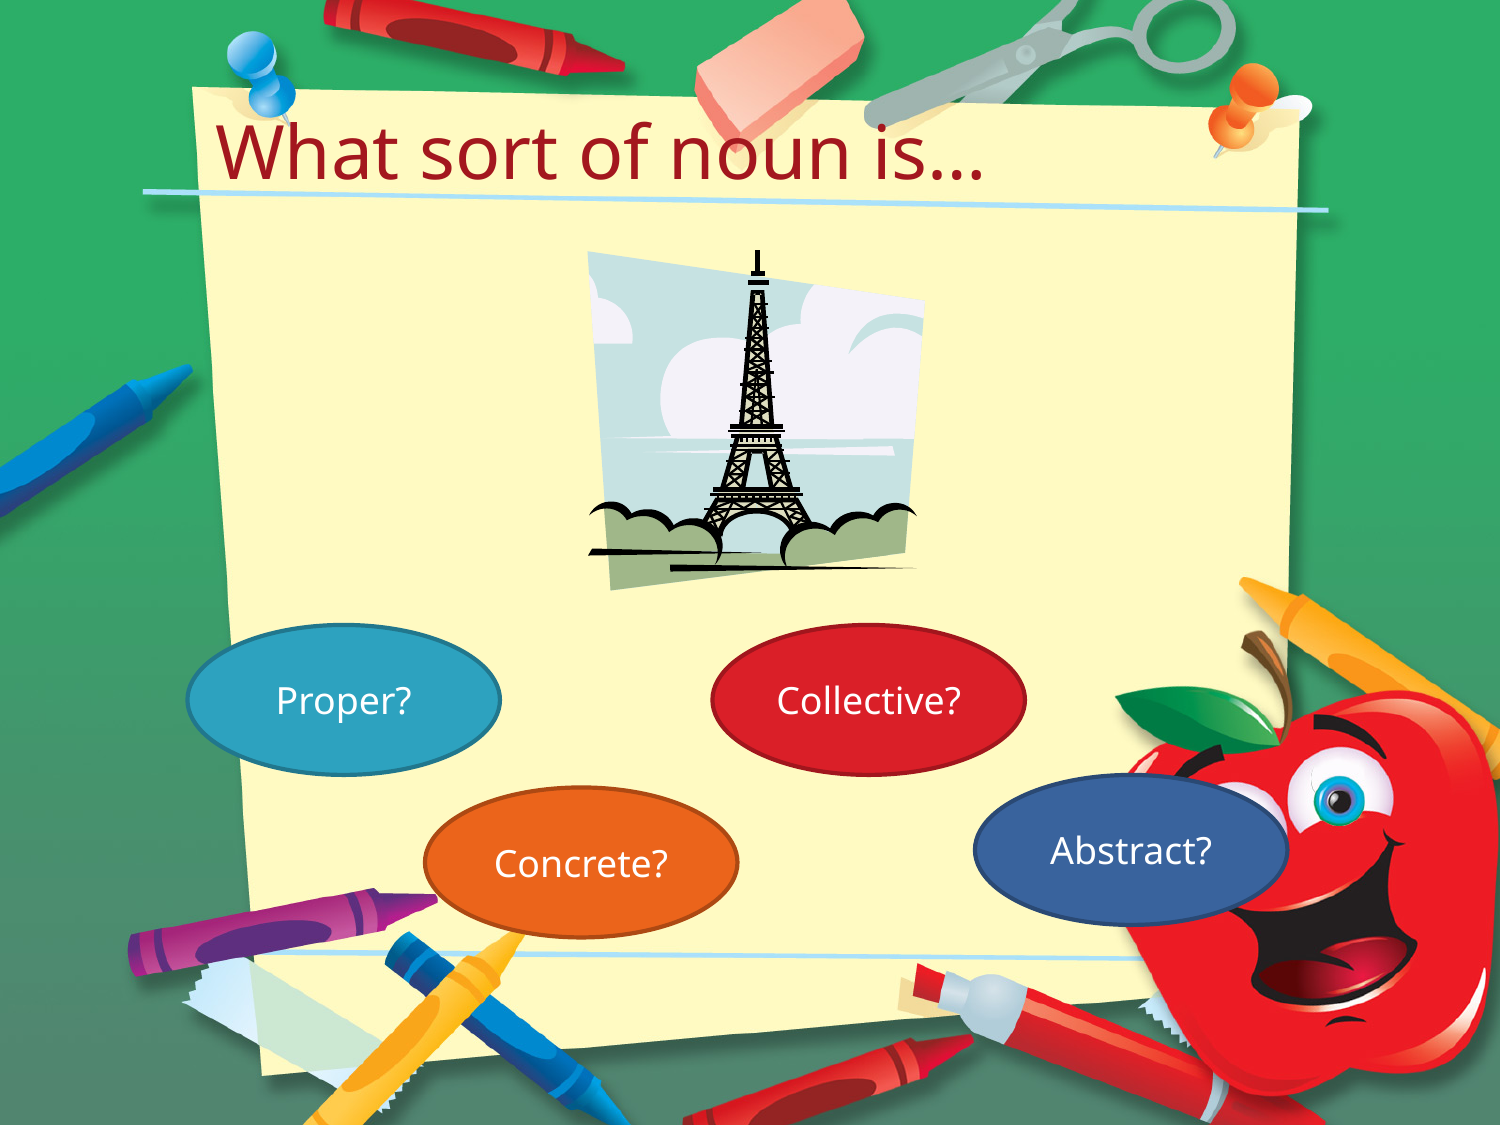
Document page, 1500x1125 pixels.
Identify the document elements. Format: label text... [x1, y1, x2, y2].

text_box Concrete? [422, 785, 740, 940]
picture [0, 0, 1500, 1125]
title What sort of noun is… [200, 112, 1500, 188]
text_box Proper? [185, 622, 503, 778]
text_box Abstract? [972, 772, 1290, 928]
text_box Collective? [710, 622, 1028, 778]
